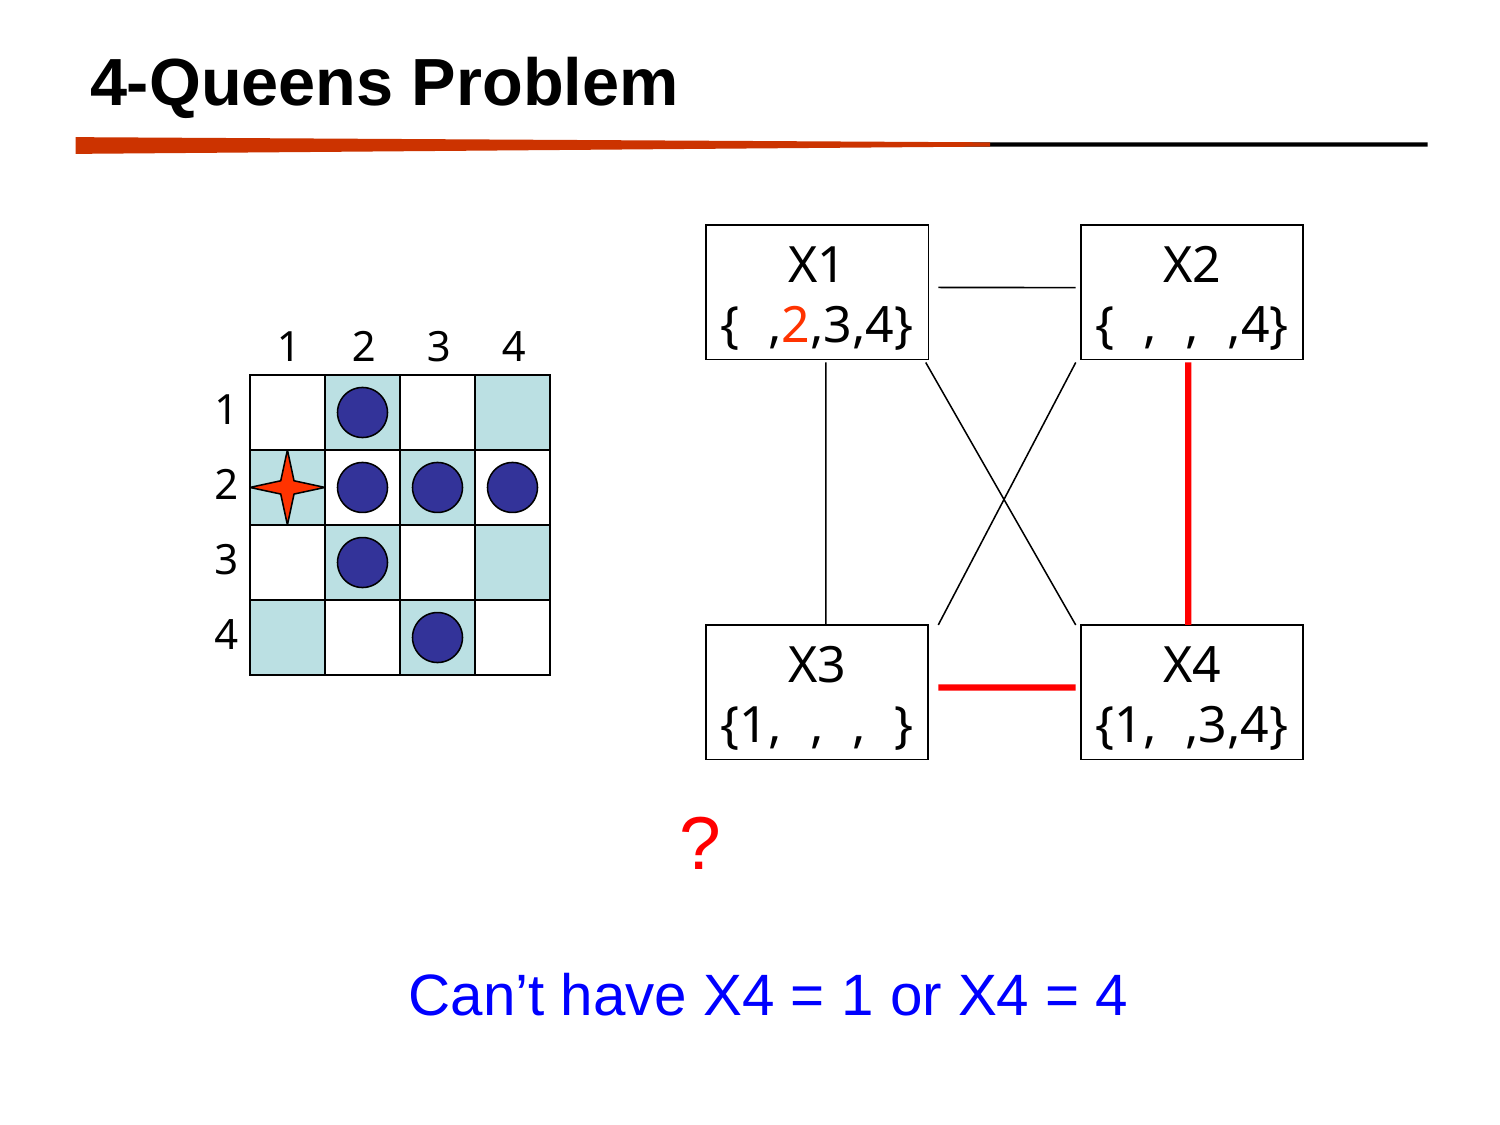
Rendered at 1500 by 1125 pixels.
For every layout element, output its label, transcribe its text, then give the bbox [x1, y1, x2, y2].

text_box Can’t have X4 = 1 or X4 = 4 [387, 950, 1150, 1035]
text_box ? [575, 787, 825, 893]
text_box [699, 224, 1310, 762]
title 4-Queens Problem [74, 24, 1426, 133]
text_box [199, 312, 551, 676]
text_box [337, 387, 538, 663]
